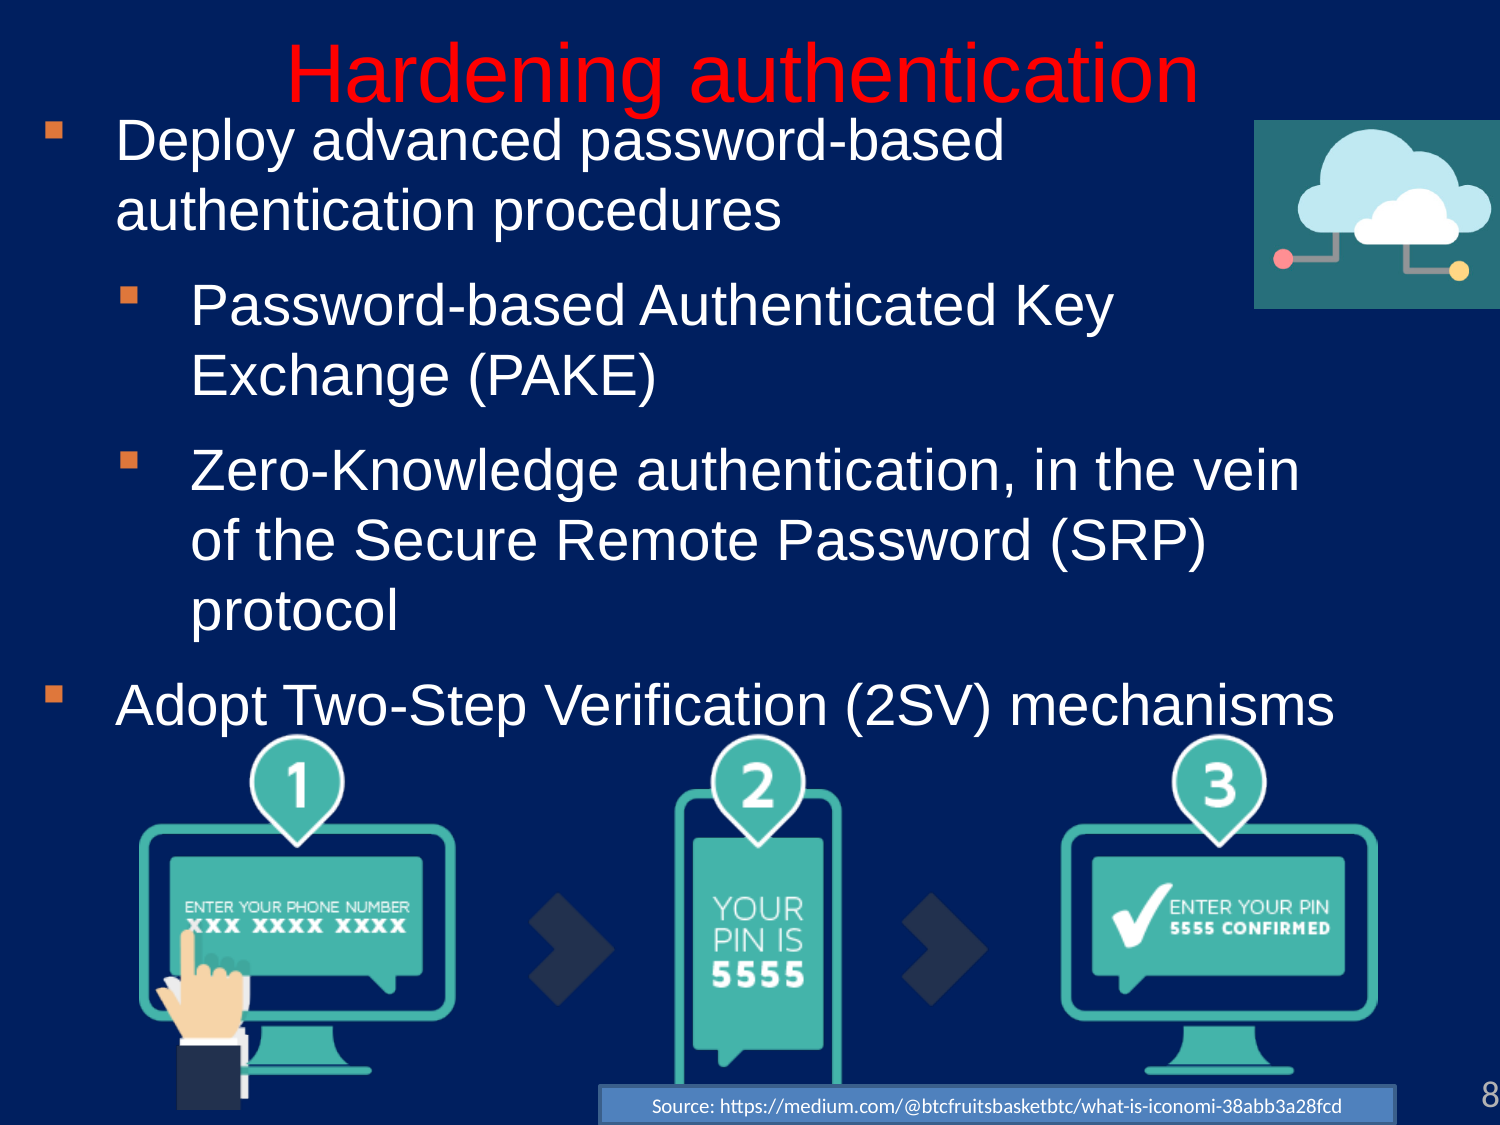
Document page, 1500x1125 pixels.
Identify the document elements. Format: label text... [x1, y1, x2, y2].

text_box Source: https://medium.com/@btcfruitsbasketbtc/what-is-iconomi-38abb3a28fcd [598, 1084, 1397, 1125]
picture [139, 727, 1378, 1110]
text_box Deploy advanced password-based authentication procedures Password-based Authenticated Key Exchange (PAKE) Zero-Knowledge authentication, in the vein of the Secure Remote Password (SRP) protocol Adopt Two-Step Verification (2SV) mechanisms [38, 102, 1339, 738]
slide_number 8 [1437, 1069, 1500, 1125]
picture [1254, 120, 1500, 309]
title Hardening authentication [38, 0, 1450, 119]
